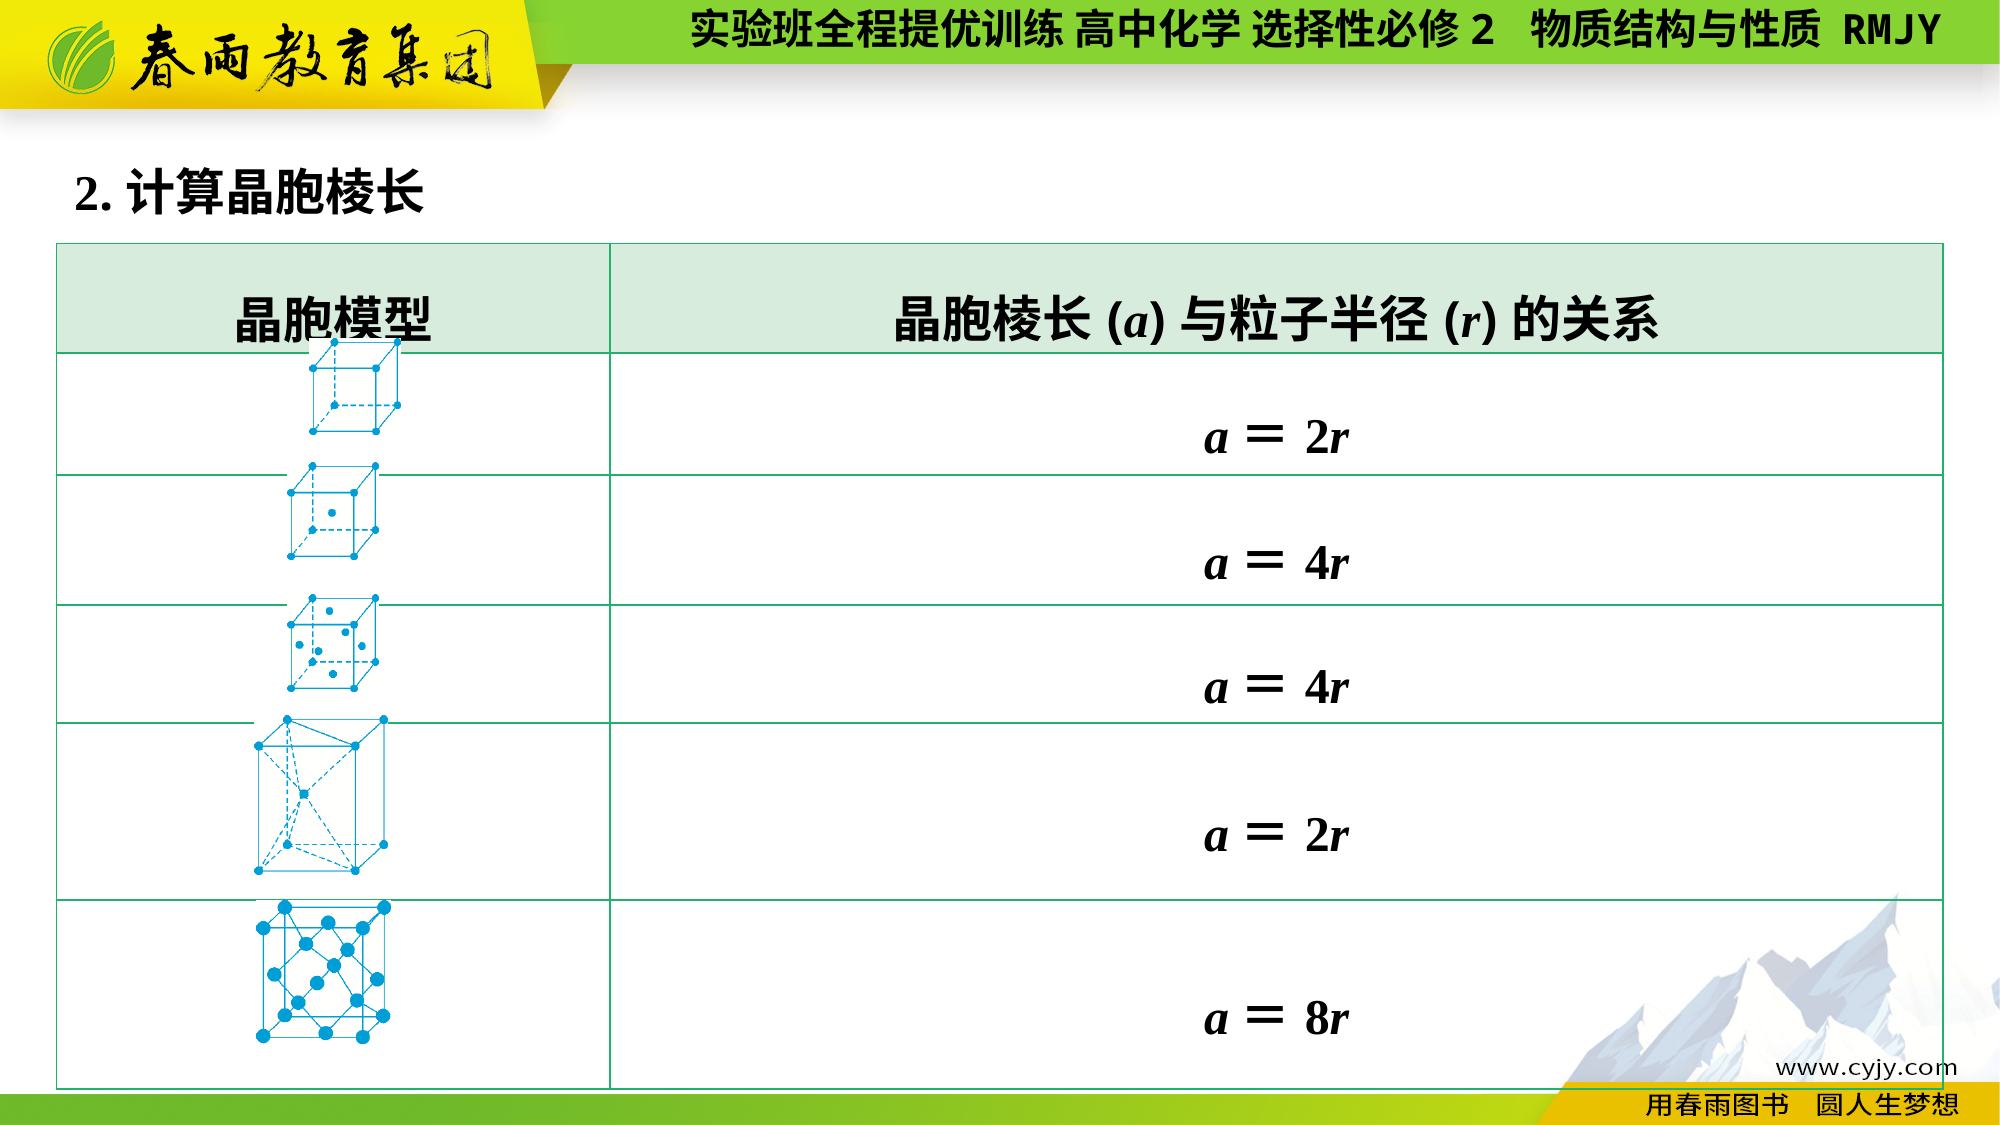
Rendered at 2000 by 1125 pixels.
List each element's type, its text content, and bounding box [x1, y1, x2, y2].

list 2.计算晶胞棱长 [59, 122, 1944, 217]
picture [0, 0, 2000, 1125]
